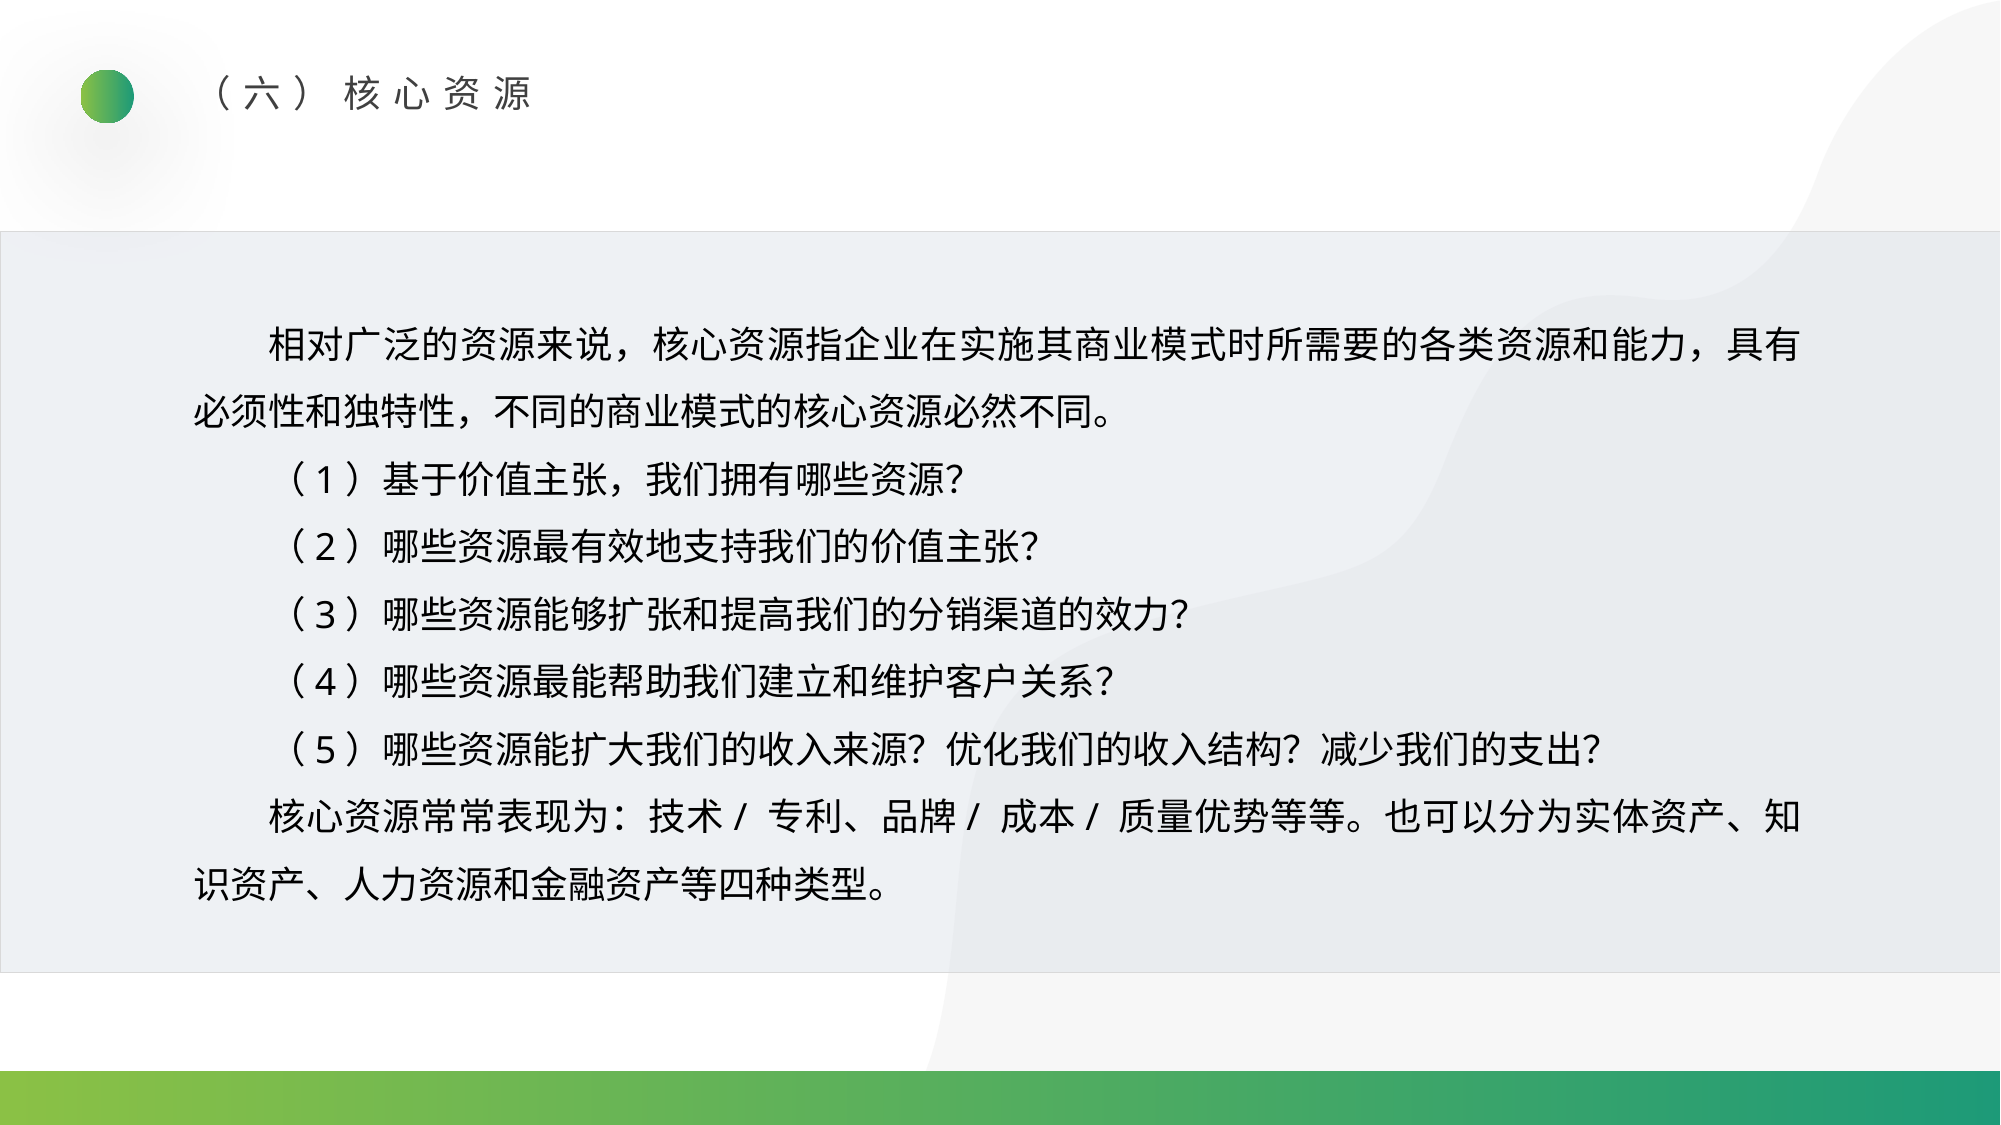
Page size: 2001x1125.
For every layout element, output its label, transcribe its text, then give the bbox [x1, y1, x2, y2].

text_box [0, 231, 2000, 973]
text_box 相对广泛的资源来说，核心资源指企业在实施其商业模式时所需要的各类资源和能力，具有必须性和独特性，不同的商业模式的核心资源必然不同。 （1）基于价值主张，我们拥有哪些资源？ （2）哪些资源最有效地支持我们的价值主张？ （3）哪些资源能够扩张和提高我们的分销渠道的效力？ （4）哪些资源最能帮助我们建立和维护客户关系？ （5）哪些资源能扩大我们的收入来源？优化我们的收入结构？减少我们的支出？ 核心资源常常表现为：技术/ 专利、品牌/ 成本/ 质量优势等等。也可以分为实体资产、知识资产、人力资源和金融资产等四种类型。 [178, 290, 1817, 914]
text_box （六）核心资源 [178, 62, 905, 123]
